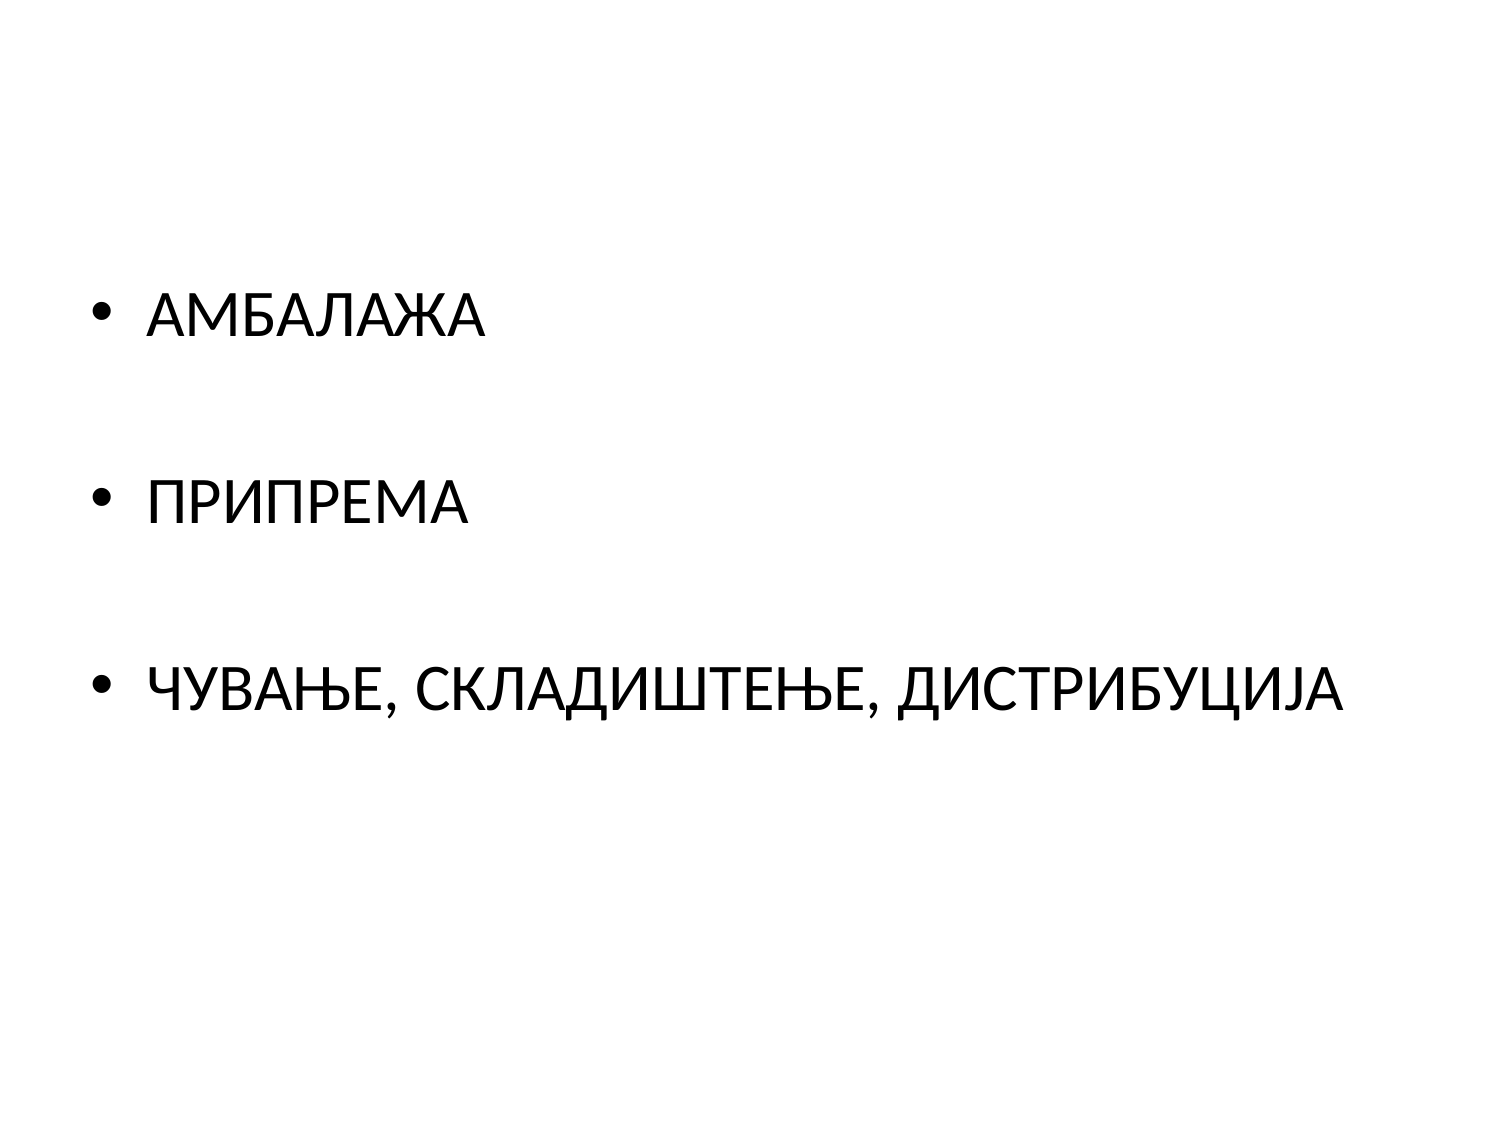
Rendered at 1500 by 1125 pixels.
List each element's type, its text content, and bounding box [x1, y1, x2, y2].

list АМБАЛАЖА ПРИПРЕМА ЧУВАЊЕ, СКЛАДИШТЕЊЕ, ДИСТРИБУЦИЈА [75, 262, 1425, 1005]
